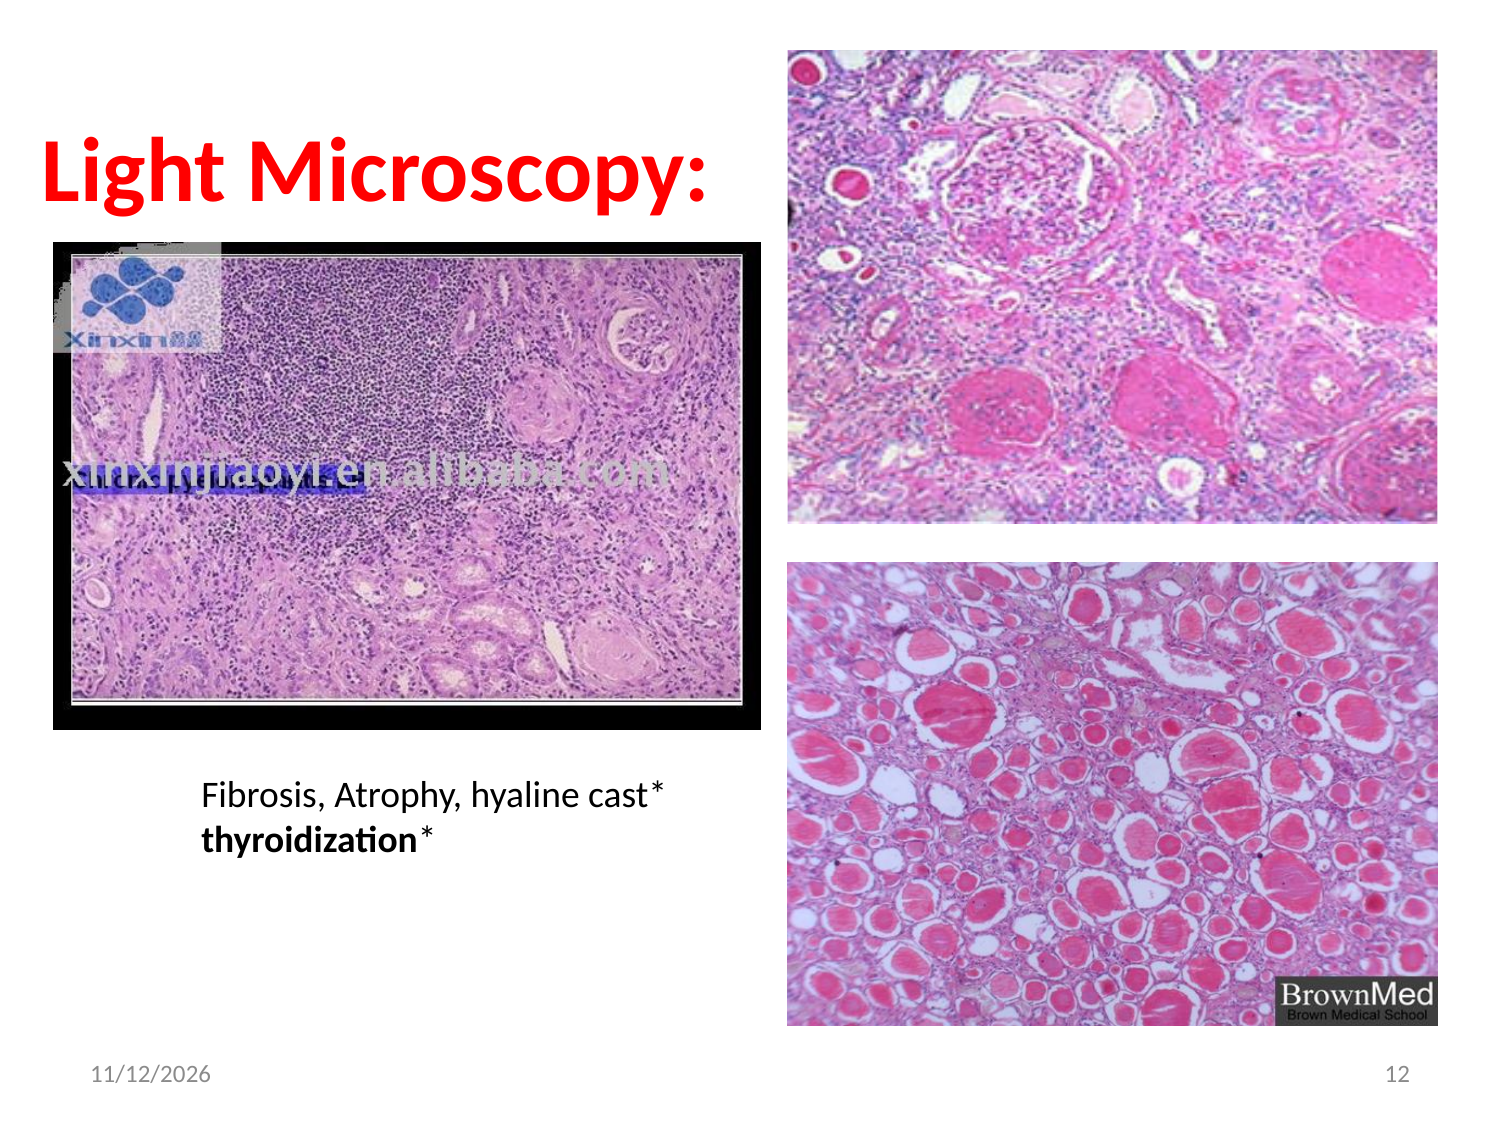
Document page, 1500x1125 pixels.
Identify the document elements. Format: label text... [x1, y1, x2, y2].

title Light Microscopy: [26, 87, 782, 243]
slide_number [75, 1042, 425, 1103]
slide_number 12 [1074, 1042, 1425, 1103]
picture [53, 242, 761, 731]
text_box Fibrosis, Atrophy, hyaline cast* thyroidization* [186, 762, 774, 868]
picture [787, 562, 1438, 1026]
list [787, 49, 1438, 525]
